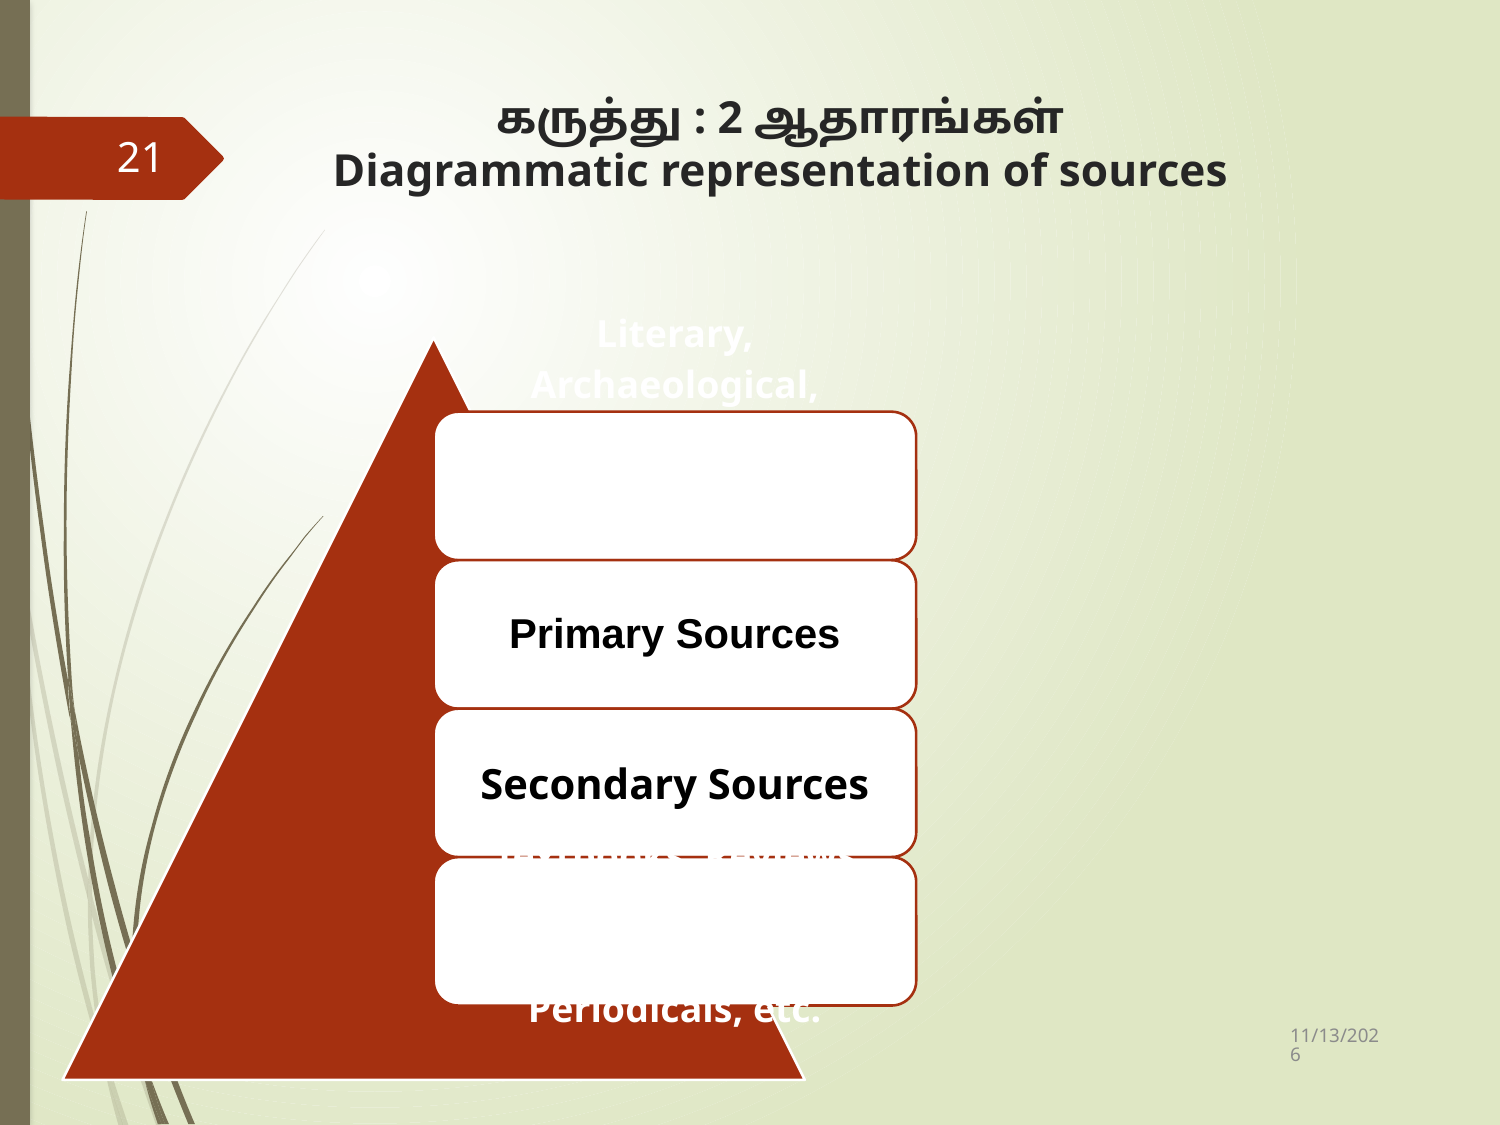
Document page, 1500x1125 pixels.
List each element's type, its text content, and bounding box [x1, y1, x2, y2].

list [62, 337, 1413, 1081]
slide_number 21 [83, 129, 180, 190]
title கருத்து : 2 ஆதாரங்கள் Diagrammatic representation of sources [105, 82, 1456, 257]
